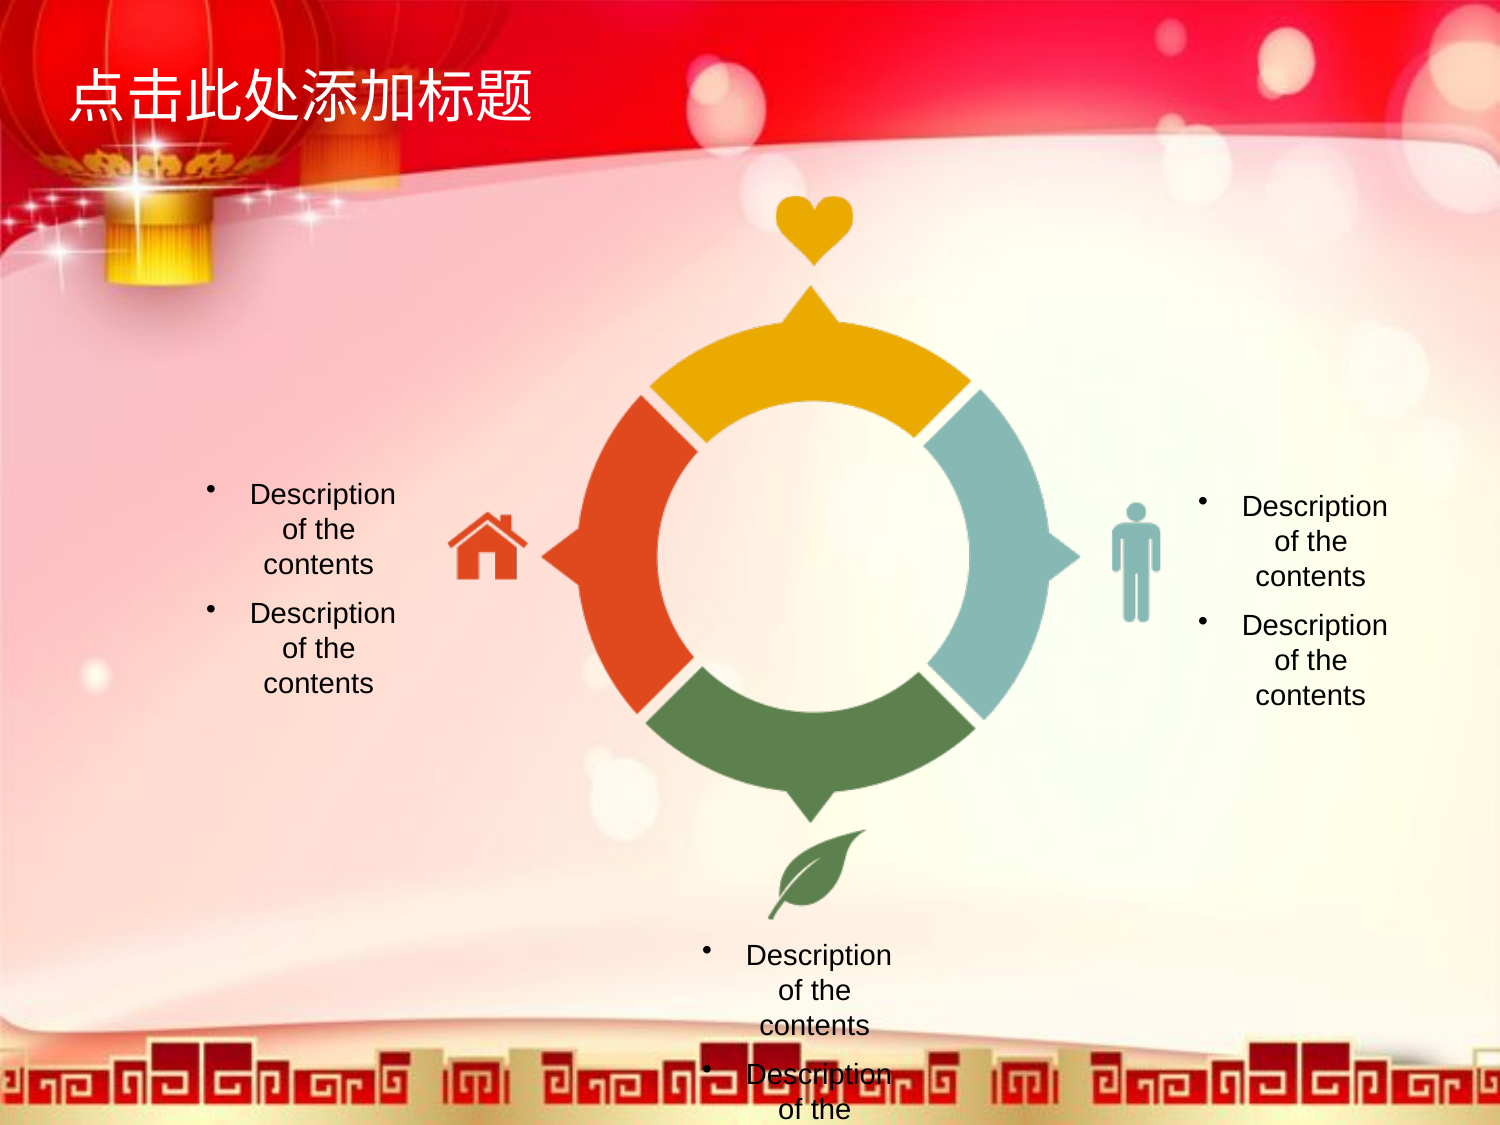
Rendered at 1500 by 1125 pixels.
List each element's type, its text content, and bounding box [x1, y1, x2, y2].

text_box Description of the contents Description of the contents [183, 467, 420, 708]
text_box 点击此处添加标题 [53, 52, 1129, 137]
text_box Description of the contents Description of the contents [679, 928, 916, 1125]
text_box Description of the contents Description of the contents [1175, 479, 1412, 719]
picture [0, 0, 1500, 1125]
